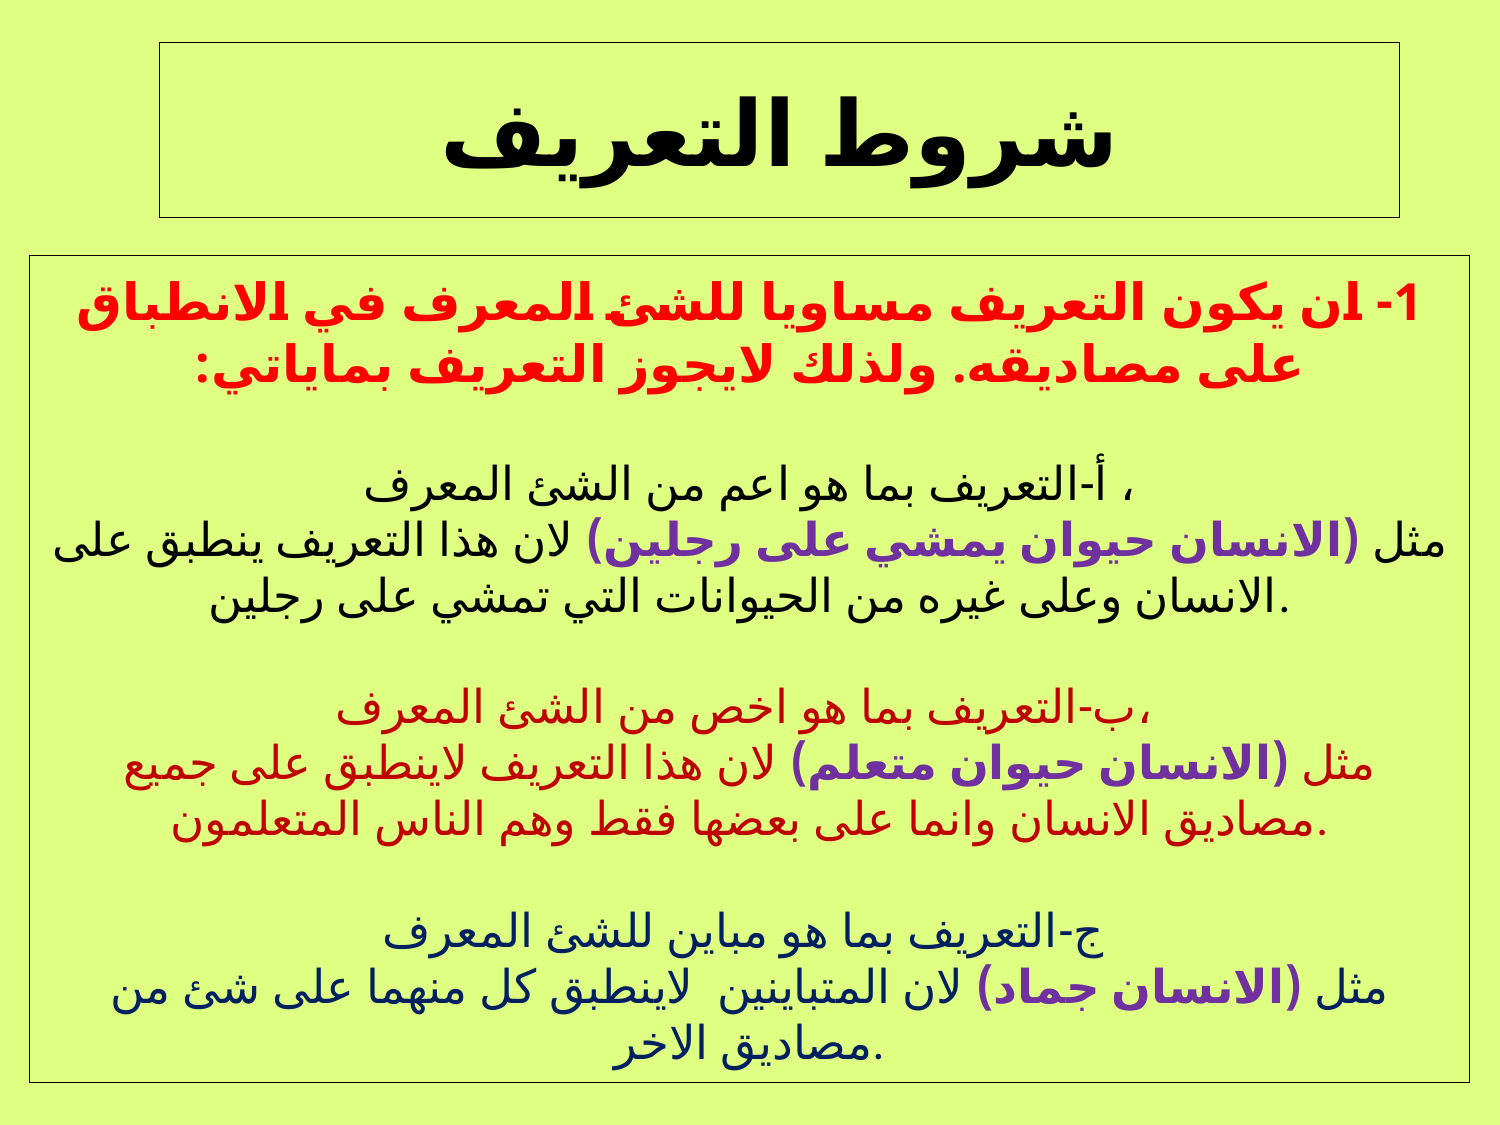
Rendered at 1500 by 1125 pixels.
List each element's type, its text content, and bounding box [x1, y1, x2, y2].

text_box 1- ان يكون التعريف مساويا للشئ المعرف في الانطباق على مصاديقه. ولذلك لايجوز التعريف بماياتي: أ-التعريف بما هو اعم من الشئ المعرف ، مثل (الانسان حيوان يمشي على رجلين) لان هذا التعريف ينطبق على الانسان وعلى غيره من الحيوانات التي تمشي على رجلين. ب-التعريف بما هو اخص من الشئ المعرف، مثل (الانسان حيوان متعلم) لان هذا التعريف لاينطبق على جميع مصاديق الانسان وانما على بعضها فقط وهم الناس المتعلمون. ج-التعريف بما هو مباين للشئ المعرف مثل (الانسان جماد) لان المتباينين لاينطبق كل منهما على شئ من مصاديق الاخر. [29, 255, 1470, 1083]
text_box شروط التعريف [159, 42, 1400, 218]
